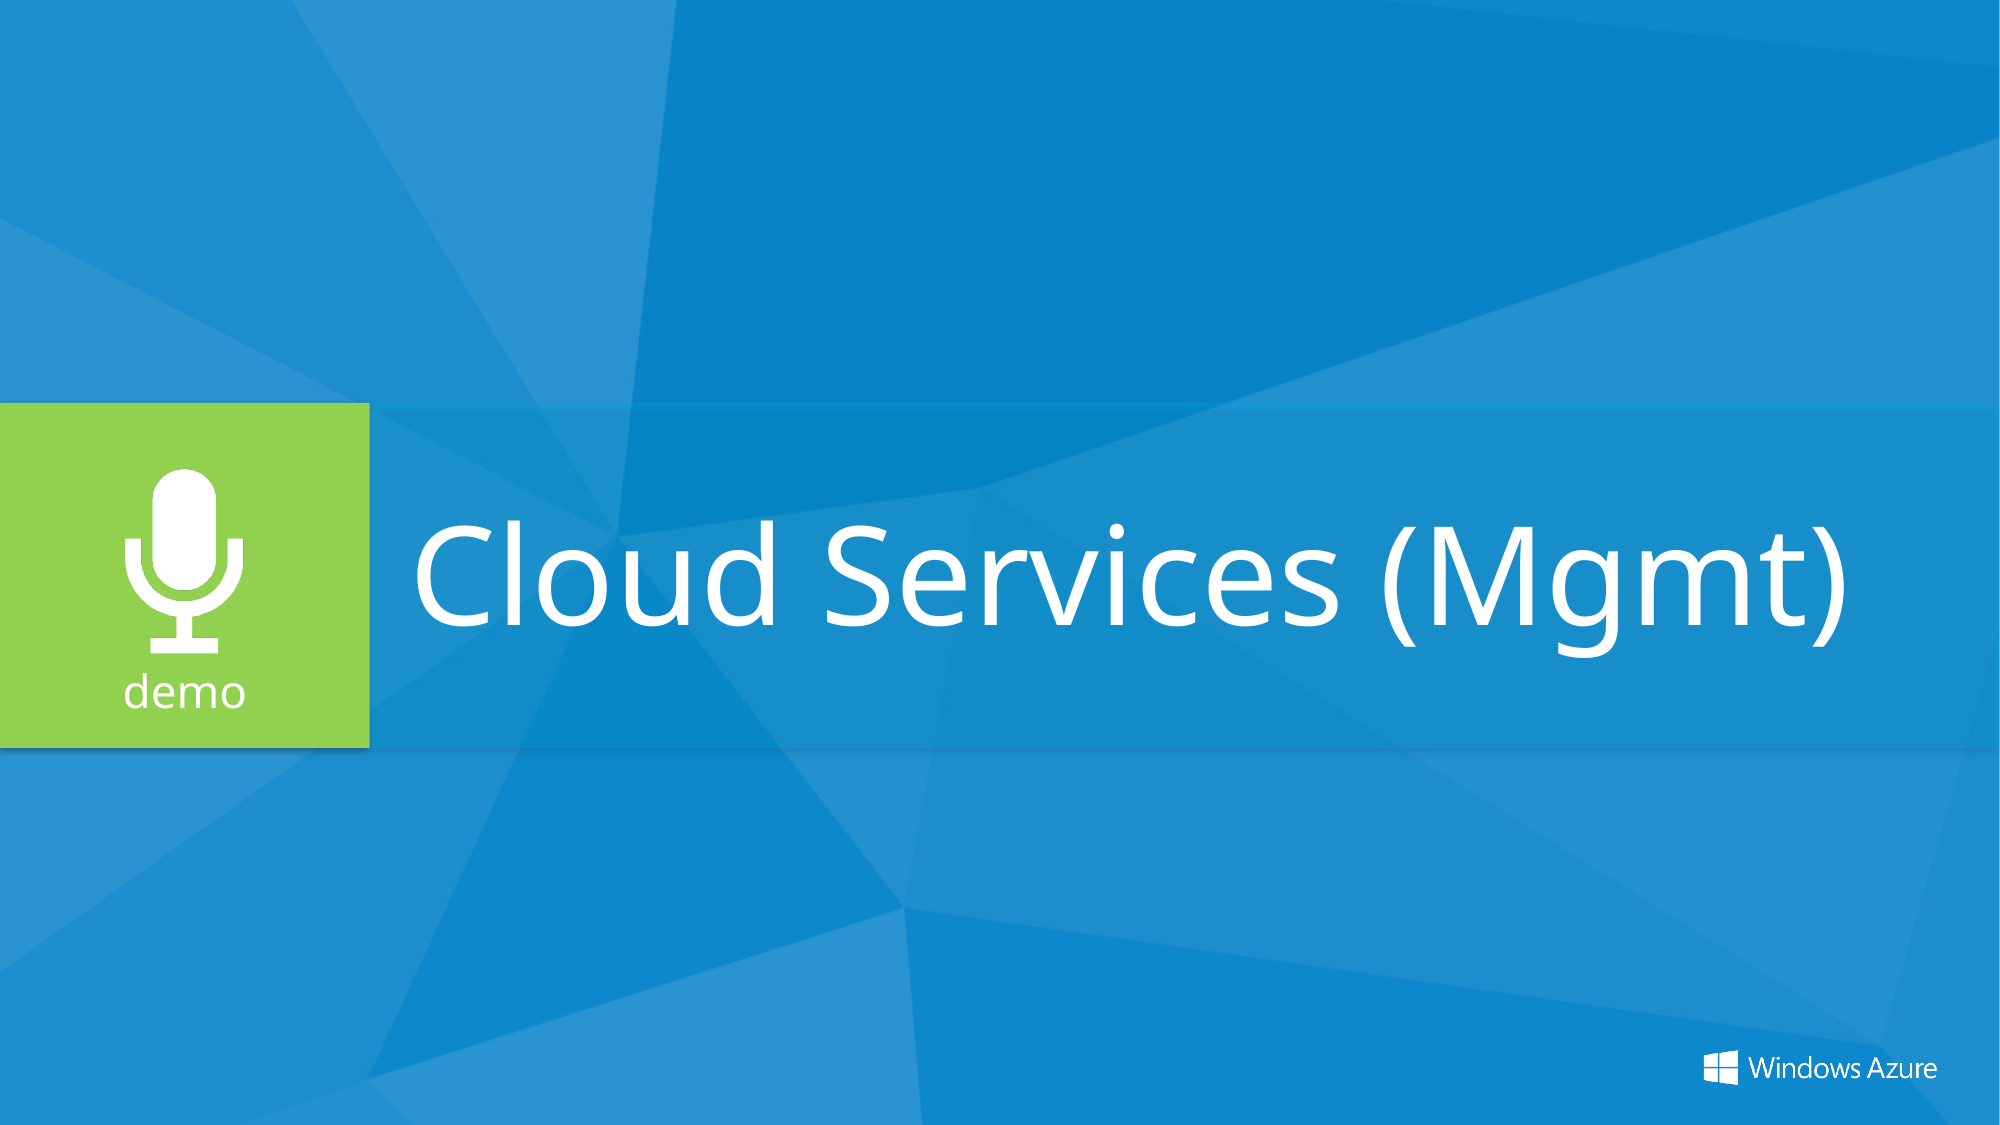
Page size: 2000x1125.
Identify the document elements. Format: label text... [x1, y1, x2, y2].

picture [0, 0, 2000, 1125]
picture [90, 467, 278, 655]
text_box Cloud Services (Mgmt) [394, 481, 1866, 661]
